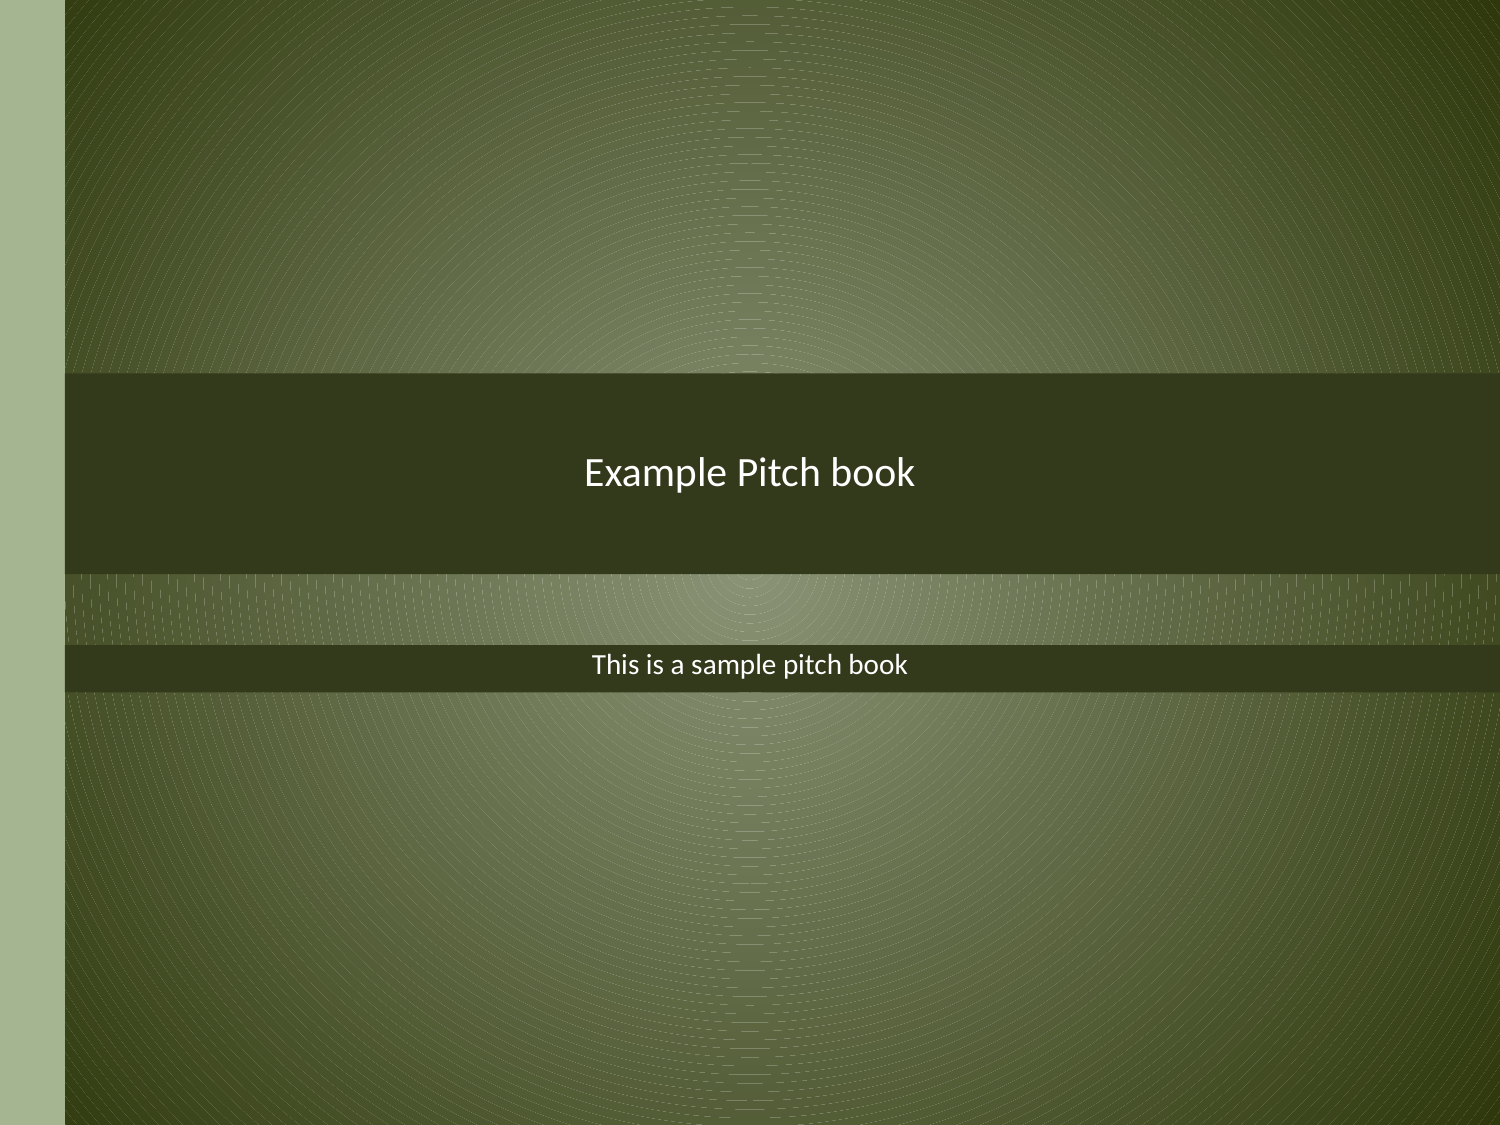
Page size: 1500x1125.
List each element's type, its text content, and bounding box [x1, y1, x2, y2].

subtitle This is a sample pitch book [225, 637, 1275, 925]
title Example Pitch book [112, 349, 1388, 591]
